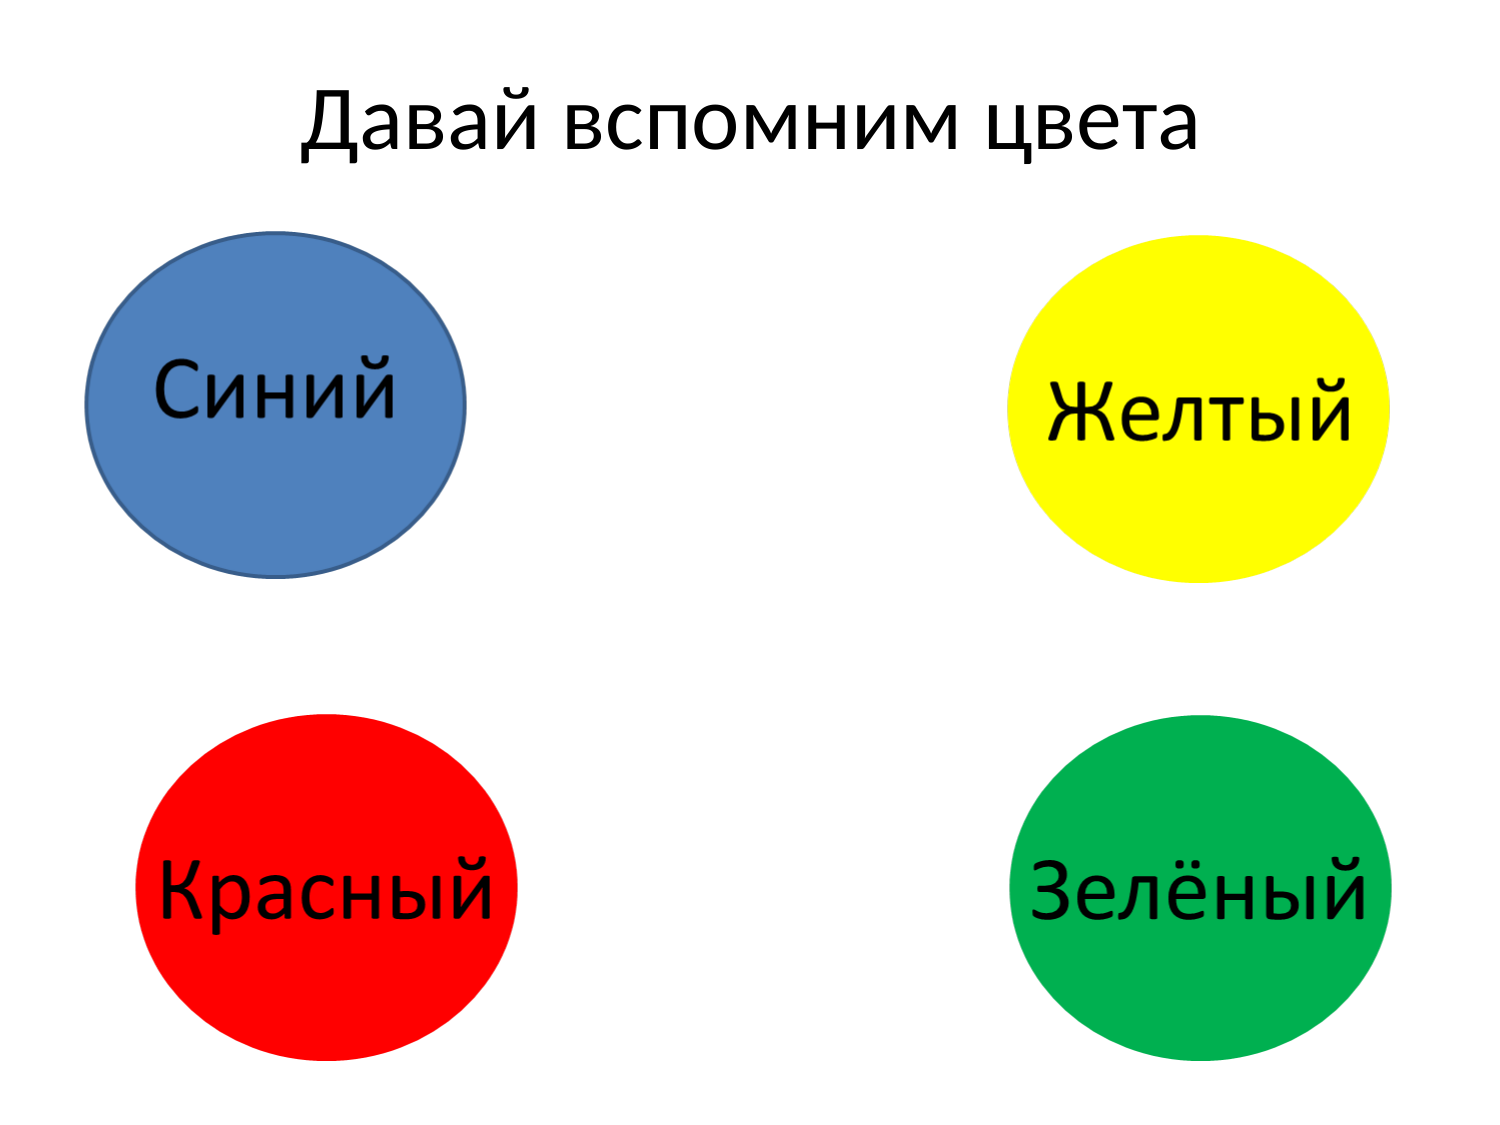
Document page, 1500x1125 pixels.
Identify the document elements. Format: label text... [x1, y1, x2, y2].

title Давай вспомним цвета [76, 19, 1427, 207]
picture [0, 713, 1500, 1062]
picture [0, 231, 1500, 583]
